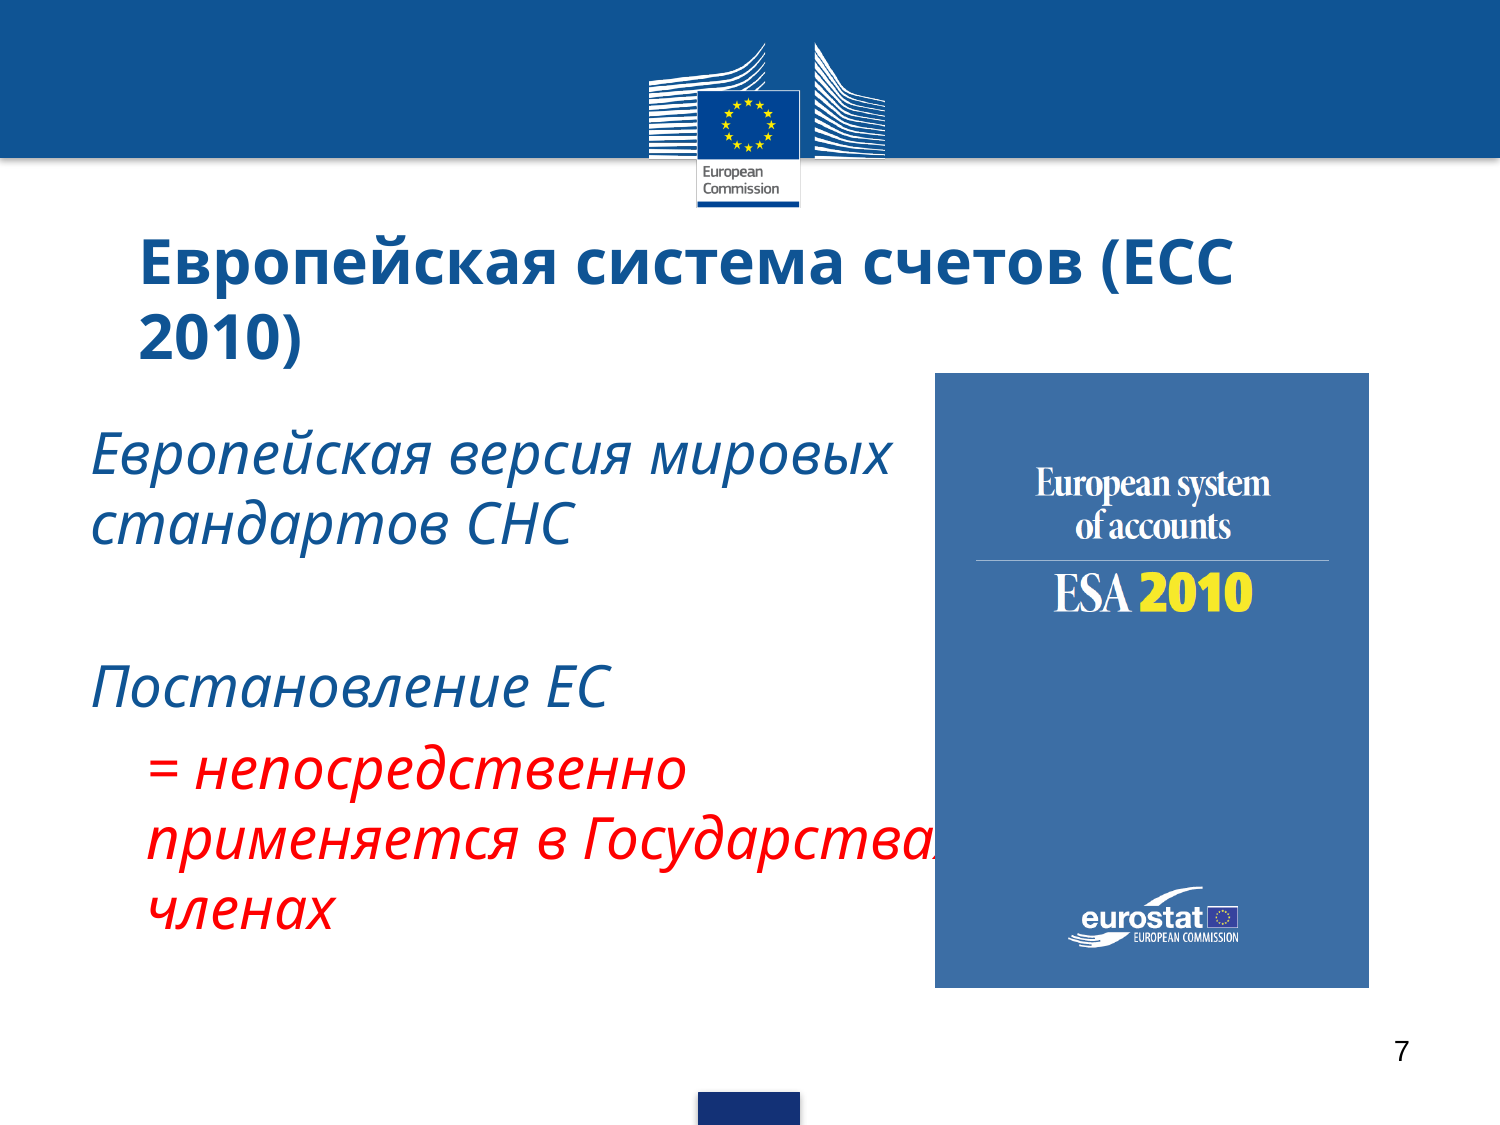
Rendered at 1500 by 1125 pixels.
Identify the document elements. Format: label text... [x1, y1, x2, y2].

picture [934, 373, 1370, 988]
picture [649, 42, 885, 208]
list Европейская версия мировых стандартов СНС Постановление ЕС = непосредственно применяется в Государствах-членах [75, 408, 929, 988]
title Европейская система счетов (ЕСС 2010) [64, 219, 1415, 374]
slide_number 7 [1074, 1024, 1425, 1103]
